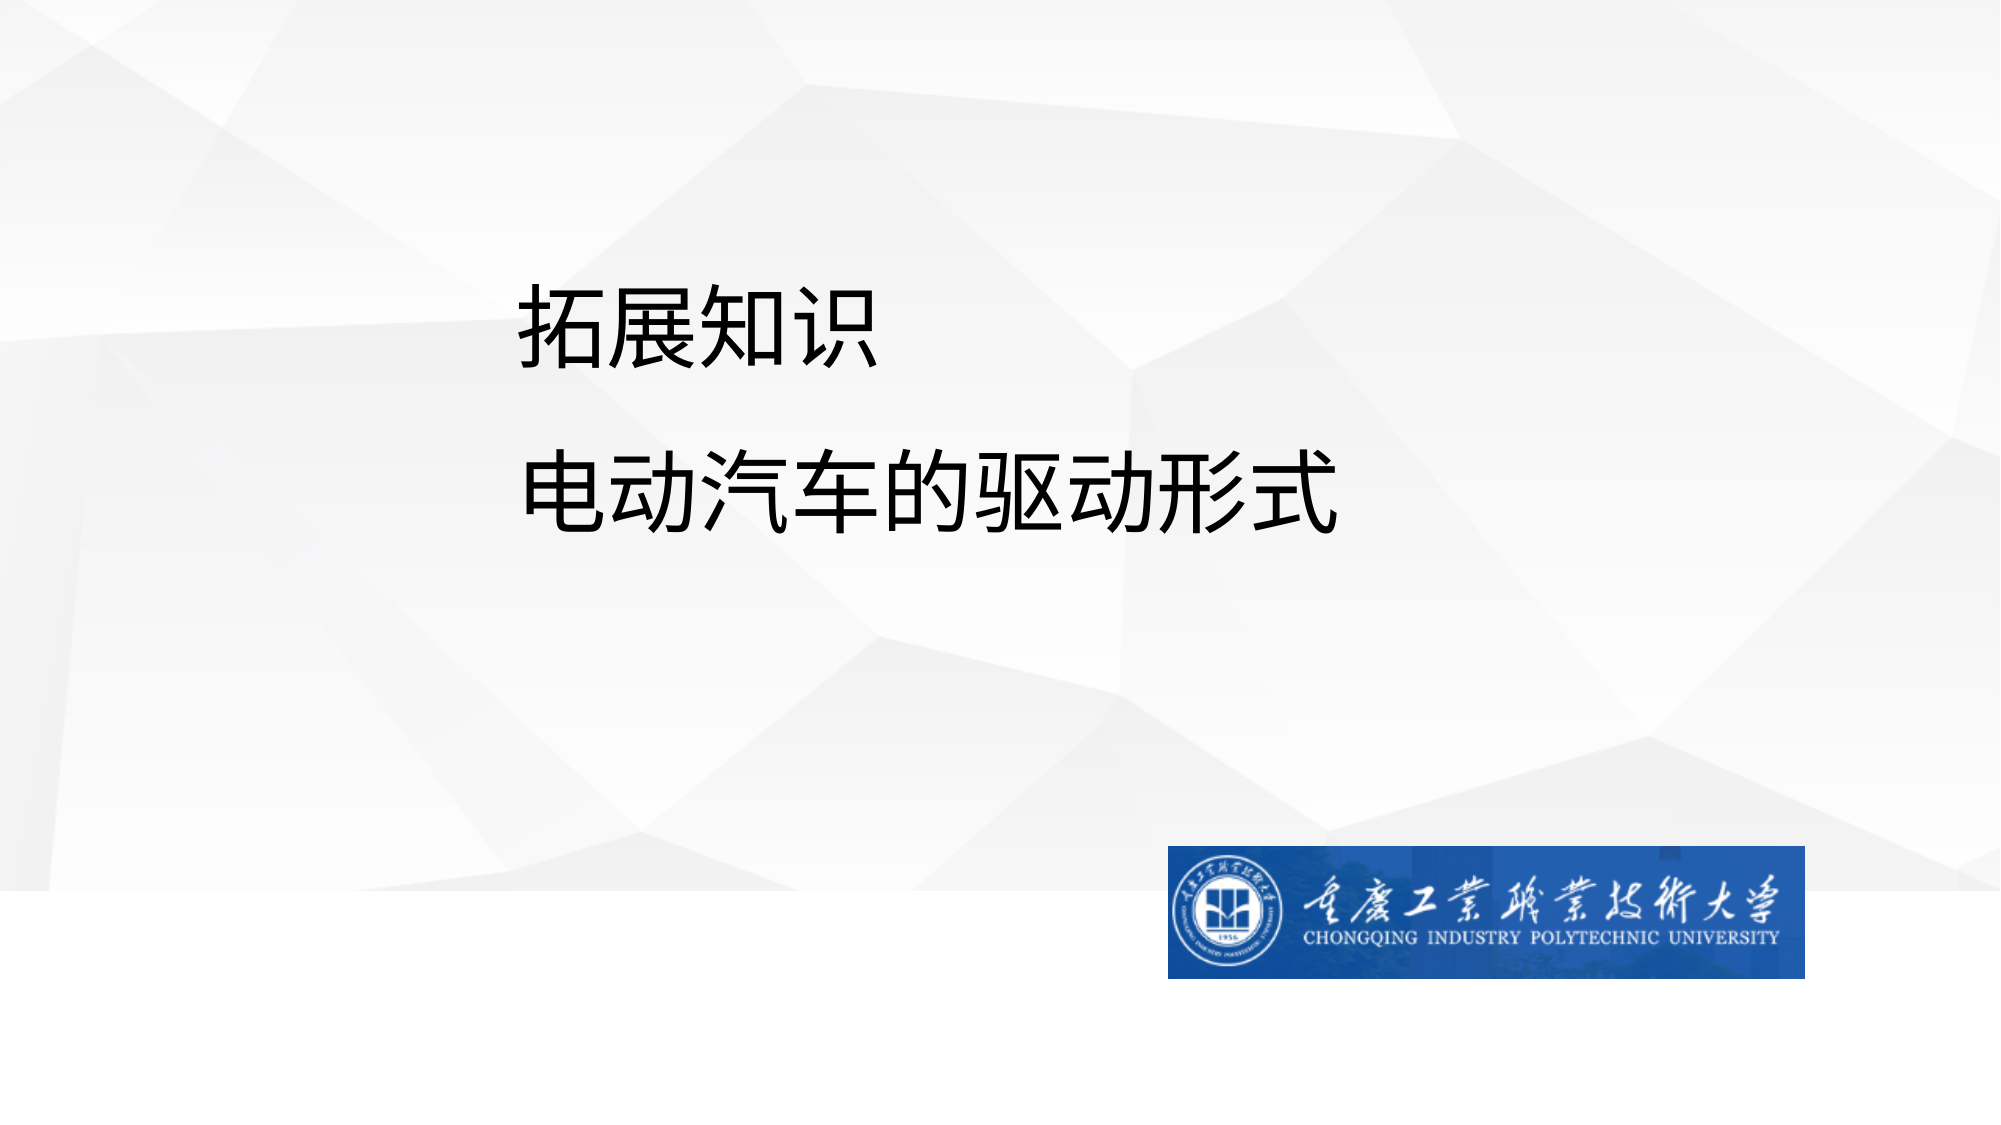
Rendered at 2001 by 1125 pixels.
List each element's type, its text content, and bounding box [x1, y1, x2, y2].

title 拓展知识 电动汽车的驱动形式 [500, 184, 2000, 576]
picture [0, 0, 2000, 979]
